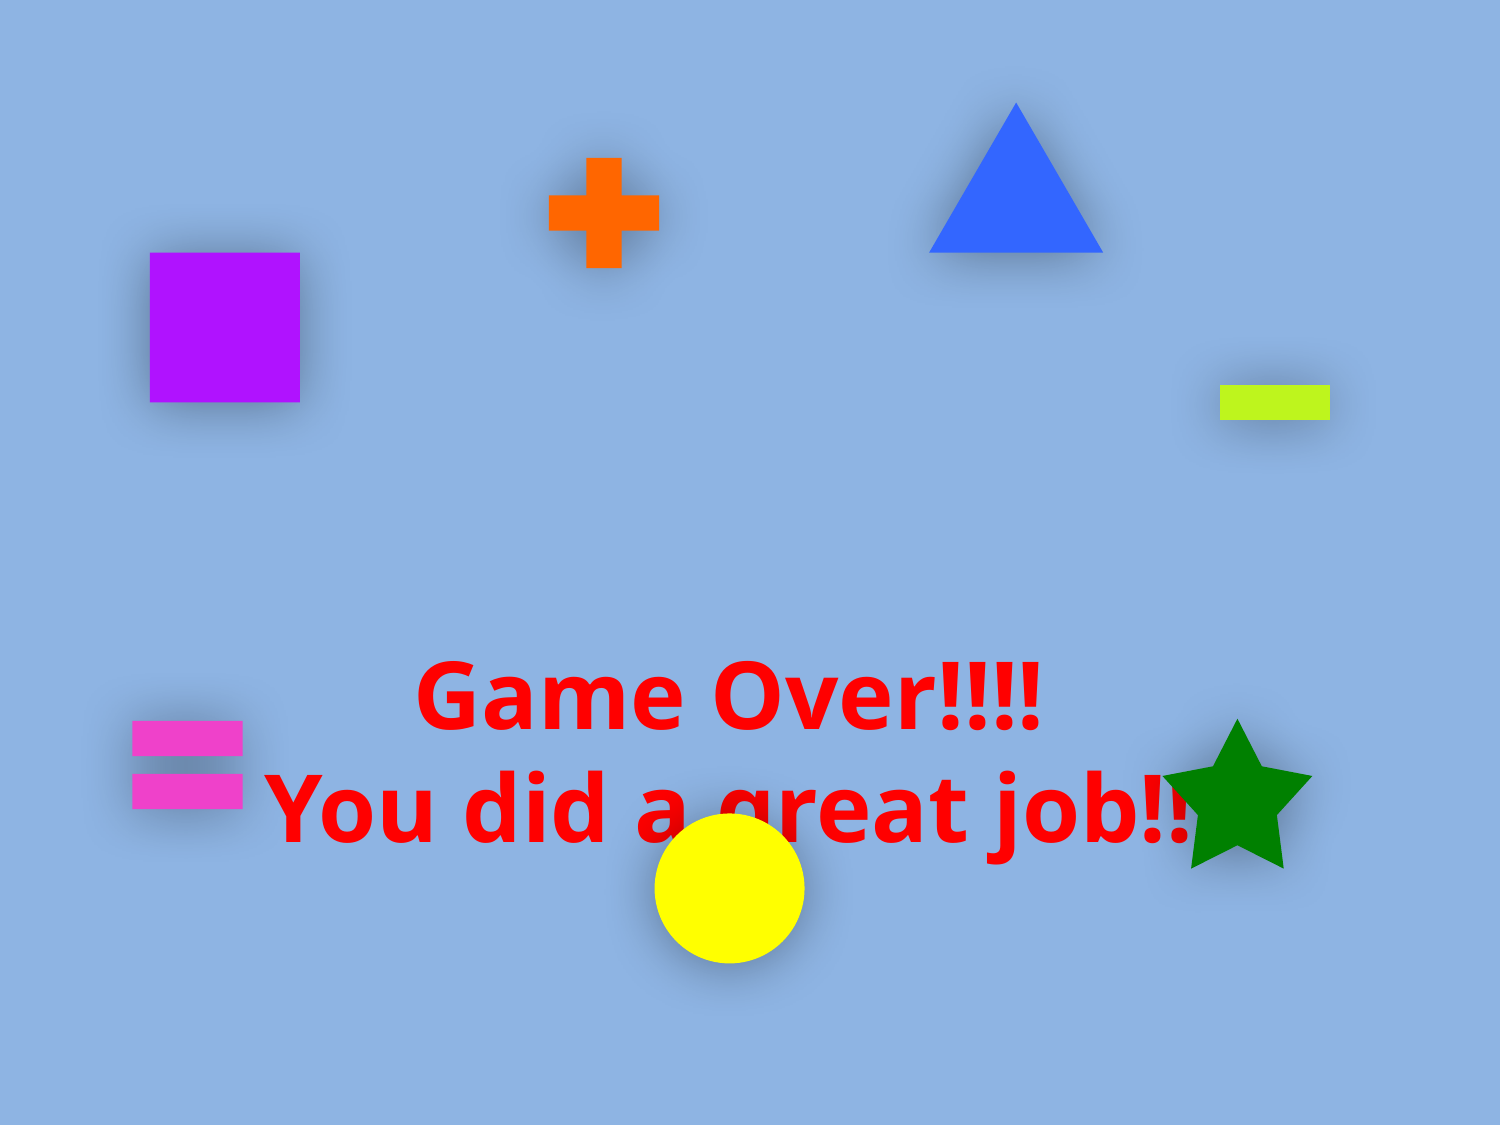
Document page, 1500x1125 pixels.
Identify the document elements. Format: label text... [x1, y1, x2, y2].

text_box [548, 157, 660, 269]
text_box [149, 252, 300, 403]
text_box [132, 773, 243, 810]
text_box [1219, 384, 1331, 421]
text_box [929, 102, 1104, 253]
text_box [654, 813, 805, 964]
title Game Over!!!! You did a great job!! [92, 627, 1368, 869]
text_box [1162, 718, 1313, 869]
text_box [132, 720, 243, 757]
